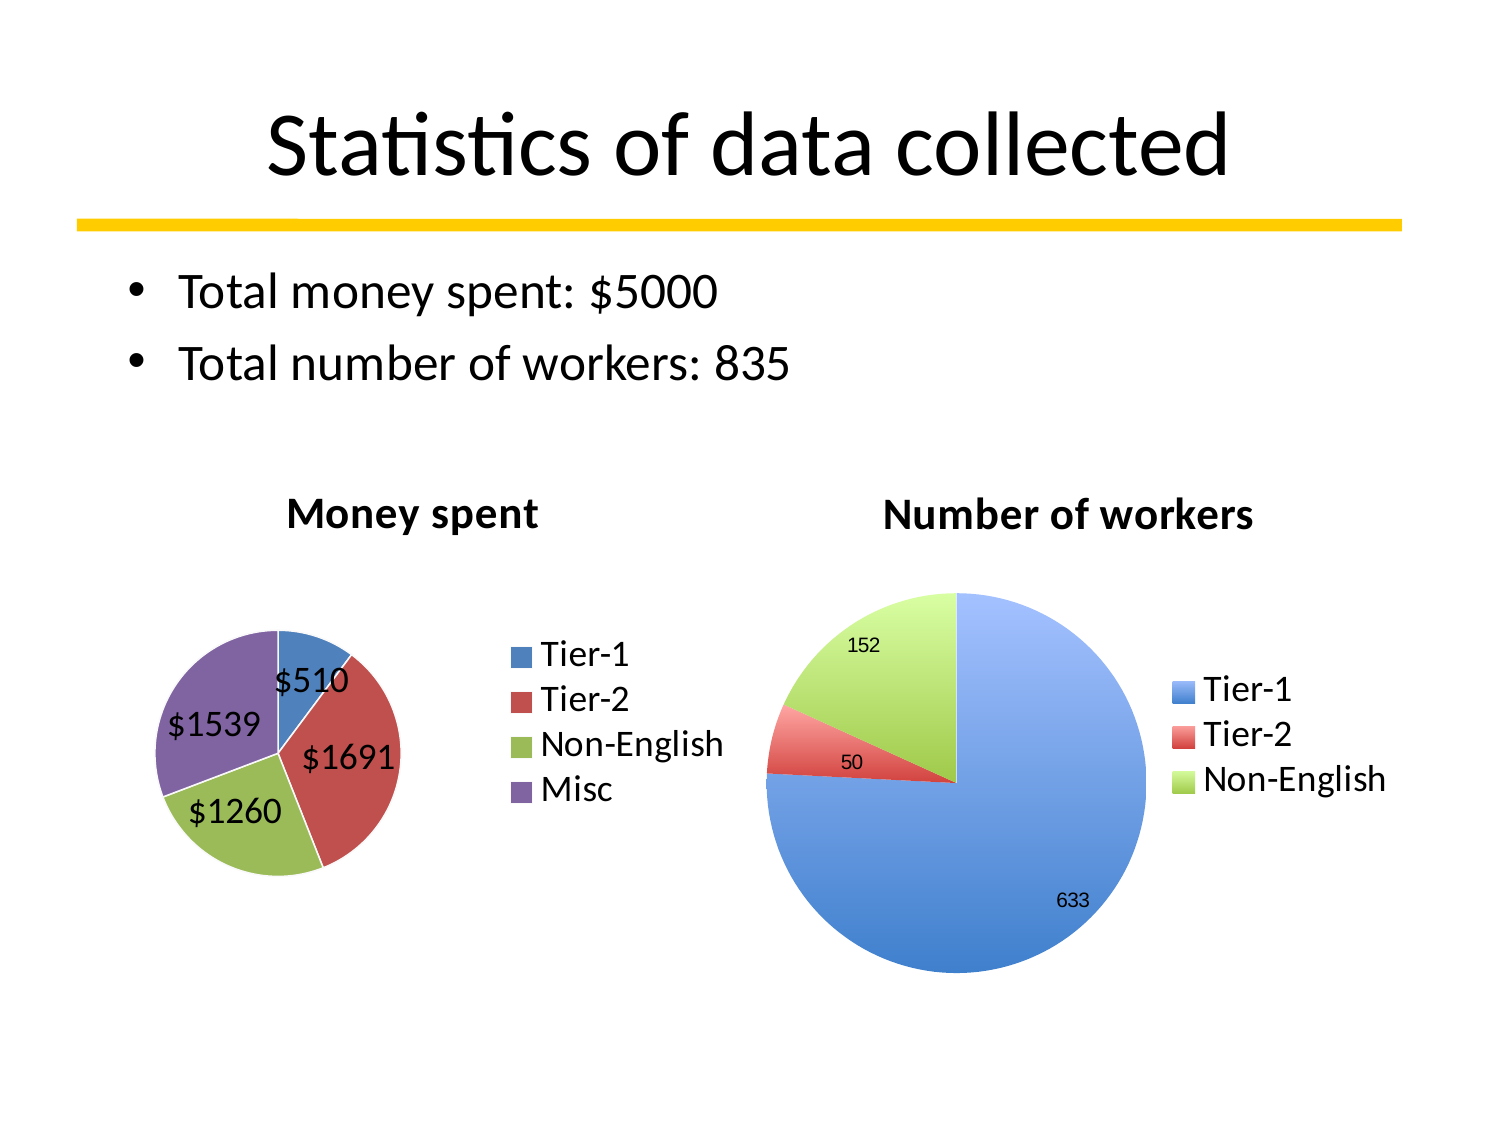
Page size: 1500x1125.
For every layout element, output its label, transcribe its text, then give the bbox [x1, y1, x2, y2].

list Total money spent: $5000 Total number of workers: 835 [112, 249, 1425, 400]
chart [74, 462, 1413, 1013]
title Statistics of data collected [75, 45, 1425, 233]
